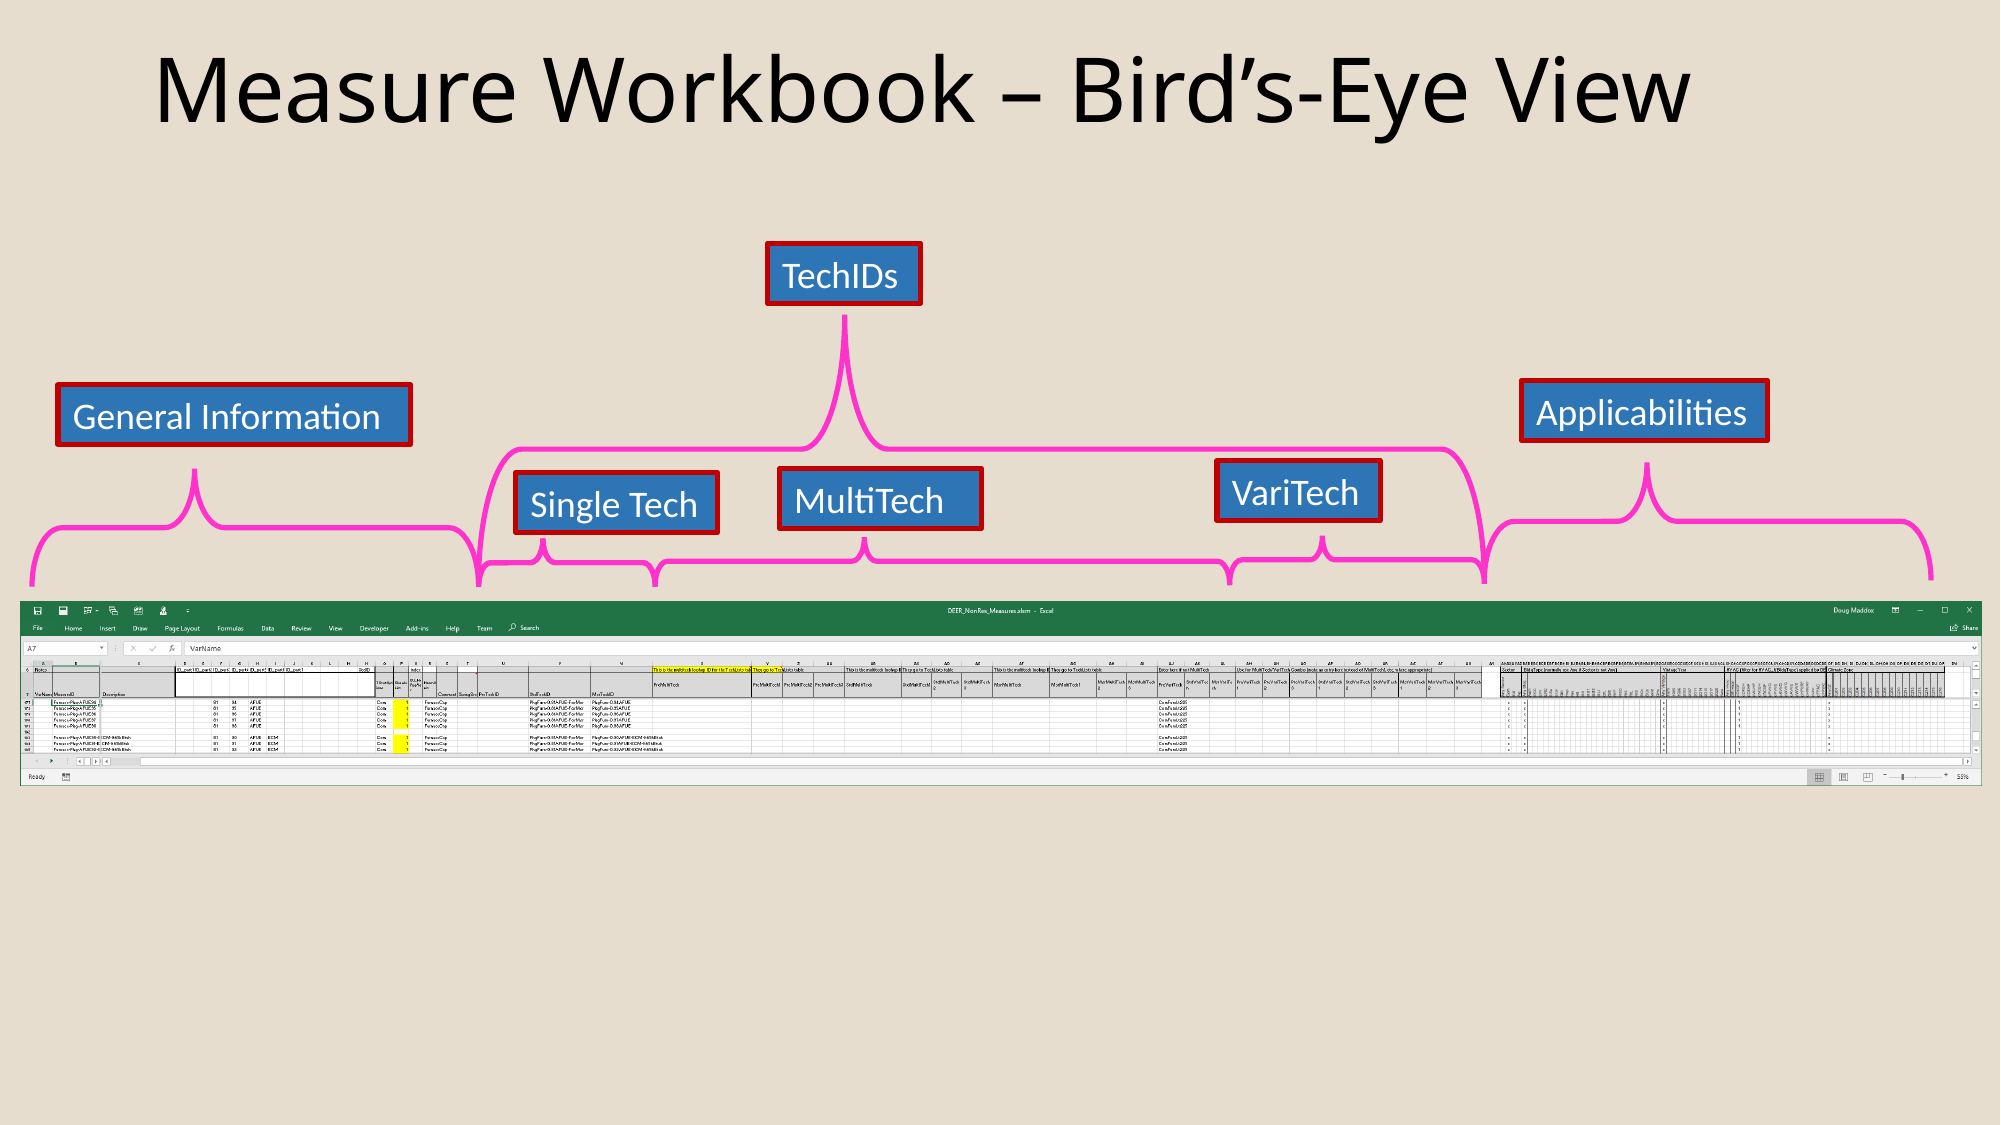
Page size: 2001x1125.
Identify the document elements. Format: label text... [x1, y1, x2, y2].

text_box [655, 537, 1231, 586]
title Measure Workbook – Bird’s-Eye View [137, 37, 1863, 150]
text_box [478, 538, 656, 587]
text_box [31, 468, 479, 587]
picture [20, 601, 1982, 786]
text_box VariTech [1217, 460, 1381, 521]
text_box [1229, 535, 1485, 584]
text_box MultiTech [779, 468, 982, 529]
text_box Applicabilities [1521, 380, 1768, 441]
text_box [478, 314, 1485, 574]
text_box [1483, 462, 1932, 581]
text_box TechIDs [767, 243, 921, 304]
text_box General Information [58, 384, 411, 445]
text_box Single Tech [515, 472, 718, 533]
